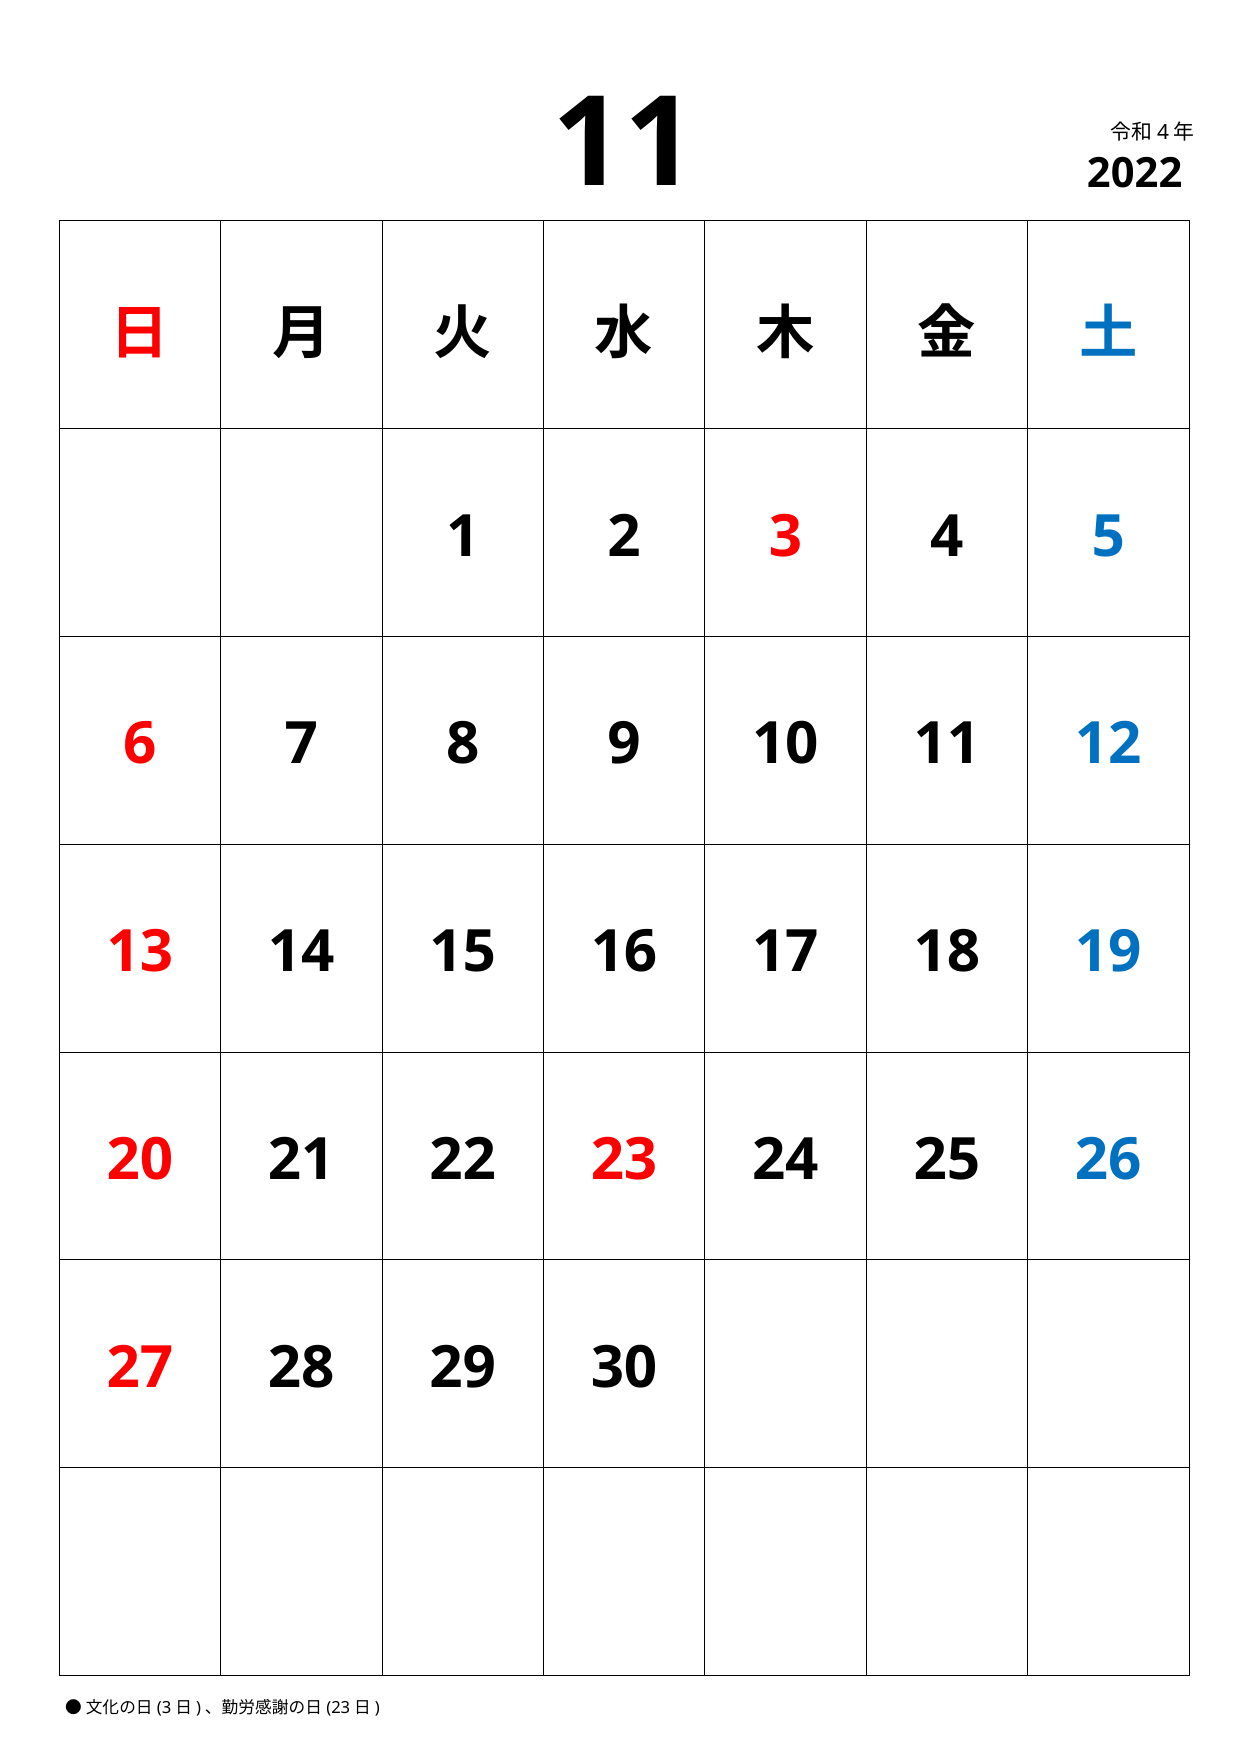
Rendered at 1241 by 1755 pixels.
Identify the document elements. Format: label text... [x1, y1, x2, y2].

table_header 日 [60, 221, 220, 428]
table_cell 17 [705, 845, 866, 1052]
table_cell 26 [1028, 1053, 1189, 1259]
table_cell 11 [867, 637, 1027, 844]
text_box ●文化の日(3日)、勤労感謝の日(23日) [50, 1689, 395, 1725]
table_cell [867, 1260, 1027, 1467]
text_box 11 [537, 53, 711, 219]
table_cell [544, 1468, 704, 1675]
table_cell 25 [867, 1053, 1027, 1259]
table_cell 1 [383, 429, 543, 636]
table_cell 21 [221, 1053, 382, 1259]
table_cell [60, 1468, 220, 1675]
table_cell 15 [383, 845, 543, 1052]
table_cell 2 [544, 429, 704, 636]
table_cell 29 [383, 1260, 543, 1467]
table_cell 19 [1028, 845, 1189, 1052]
table_cell [383, 1468, 543, 1675]
table_cell 7 [221, 637, 382, 844]
table_cell 10 [705, 637, 866, 844]
table_cell 14 [221, 845, 382, 1052]
table_header 土 [1028, 221, 1189, 428]
table_cell 5 [1028, 429, 1189, 636]
table_cell 18 [867, 845, 1027, 1052]
text_box 2022 [1072, 138, 1198, 204]
table_cell 24 [705, 1053, 866, 1259]
table_header 火 [383, 221, 543, 428]
table_cell 20 [60, 1053, 220, 1259]
table_cell [867, 1468, 1027, 1675]
table_cell 28 [221, 1260, 382, 1467]
table_cell [60, 429, 220, 636]
table_cell [1028, 1468, 1189, 1675]
table_cell [221, 429, 382, 636]
table_header 金 [867, 221, 1027, 428]
table_cell [221, 1468, 382, 1675]
table_cell [1028, 1260, 1189, 1467]
table_header 木 [705, 221, 866, 428]
table_cell 3 [705, 429, 866, 636]
table_header 水 [544, 221, 704, 428]
table_cell 27 [60, 1260, 220, 1467]
table_cell 30 [544, 1260, 704, 1467]
table_cell 12 [1028, 637, 1189, 844]
table_cell 8 [383, 637, 543, 844]
table_cell 23 [544, 1053, 704, 1259]
text_box 令和4年 [1095, 110, 1210, 151]
table_cell 16 [544, 845, 704, 1052]
table_cell [705, 1260, 866, 1467]
table_cell 13 [60, 845, 220, 1052]
table_cell 22 [383, 1053, 543, 1259]
table_cell 9 [544, 637, 704, 844]
table_header 月 [221, 221, 382, 428]
table_cell 4 [867, 429, 1027, 636]
table_cell [705, 1468, 866, 1675]
table_cell 6 [60, 637, 220, 844]
